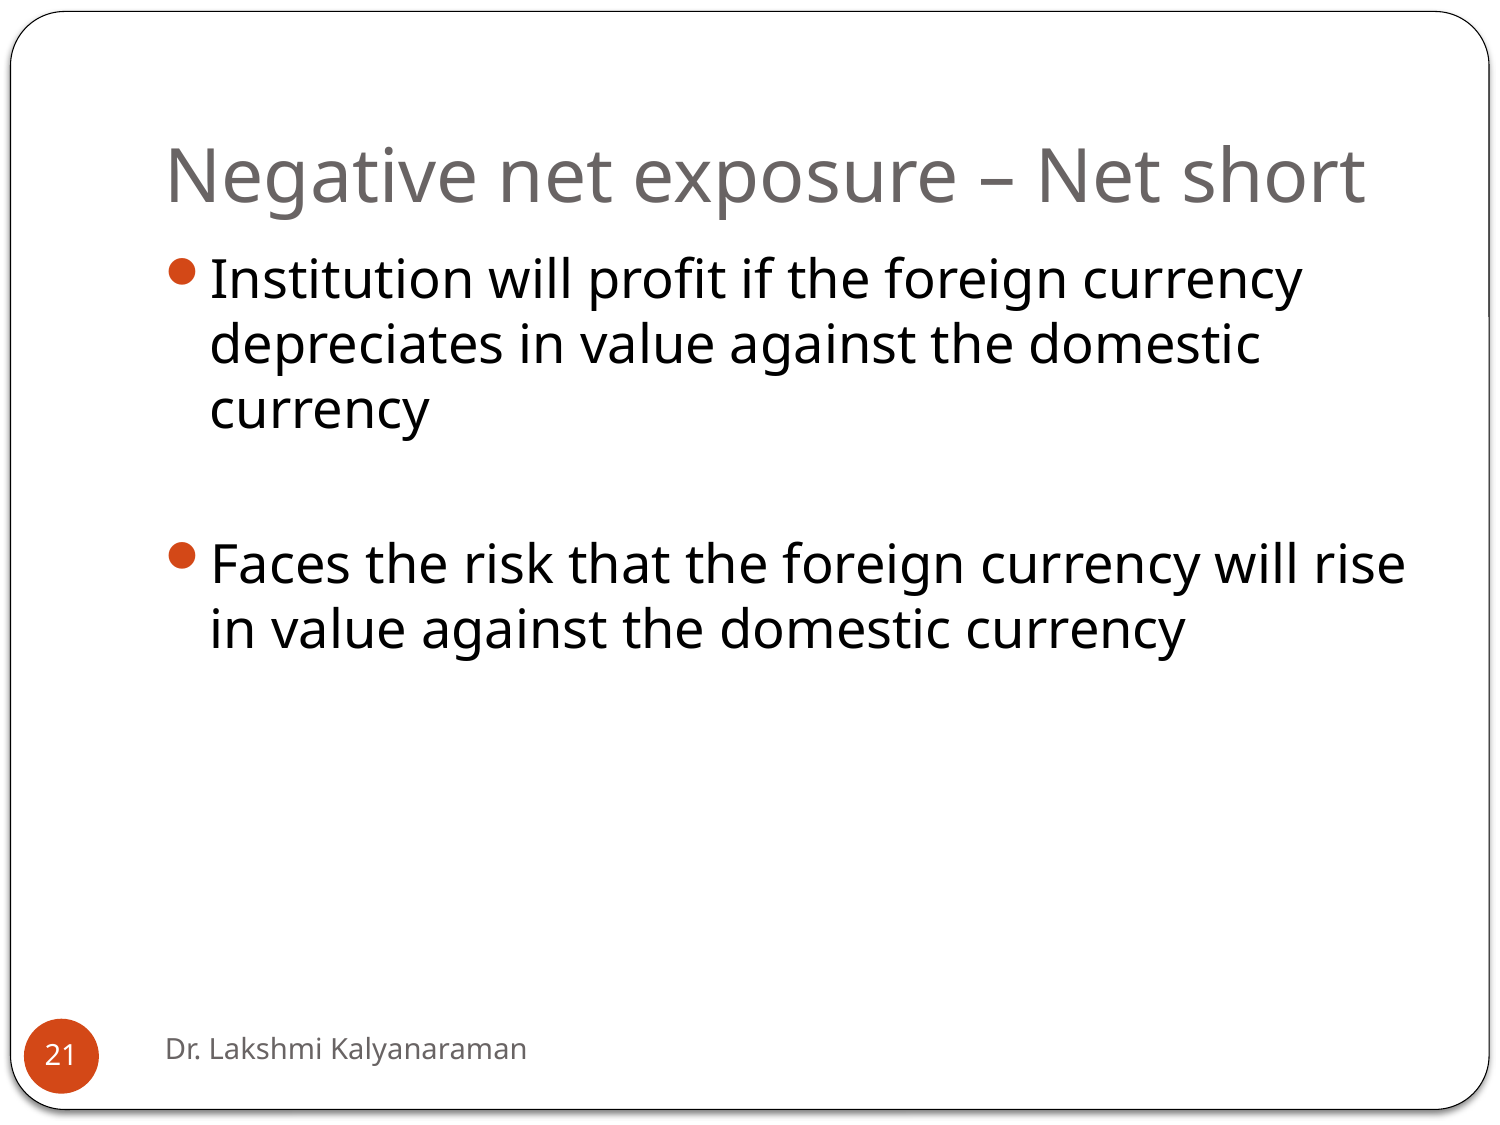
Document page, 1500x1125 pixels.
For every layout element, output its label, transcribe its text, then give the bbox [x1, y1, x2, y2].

list Institution will profit if the foreign currency depreciates in value against the domestic currency Faces the risk that the foreign currency will rise in value against the domestic currency [150, 237, 1425, 988]
slide_number 21 [23, 1018, 99, 1094]
footer Dr. Lakshmi Kalyanaraman [150, 1012, 800, 1088]
title Negative net exposure – Net short [150, 45, 1425, 233]
